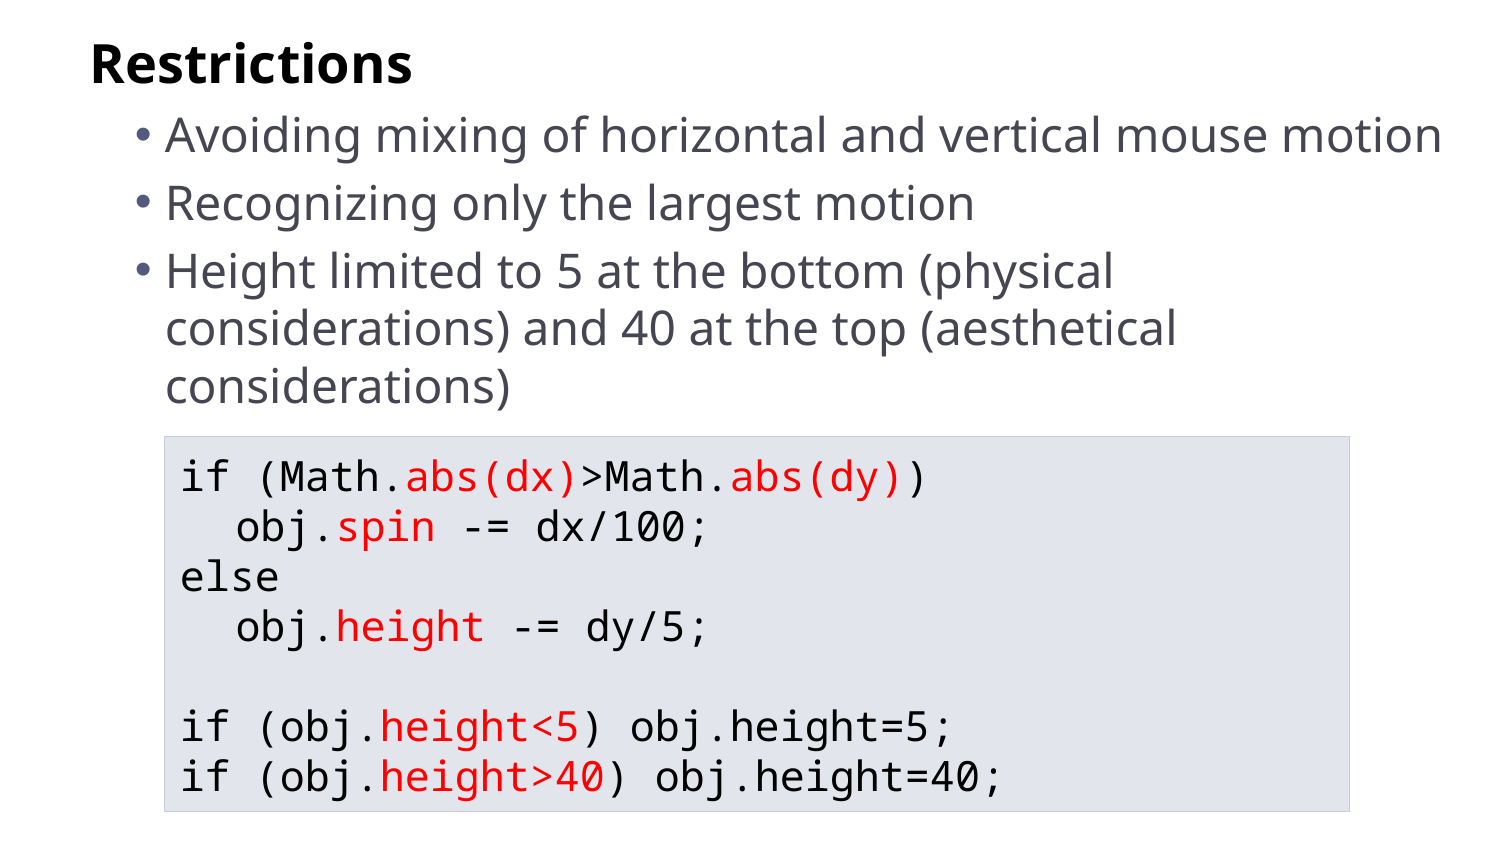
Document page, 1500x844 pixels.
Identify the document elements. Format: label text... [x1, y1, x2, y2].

list Restrictions Avoiding mixing of horizontal and vertical mouse motion Recognizing only the largest motion Height limited to 5 at the bottom (physical considerations) and 40 at the top (aesthetical considerations) [75, 21, 1475, 835]
text_box if (Math.abs(dx)>Math.abs(dy)) obj.spin -= dx/100; else obj.height -= dy/5; if (obj.height<5) obj.height=5; if (obj.height>40) obj.height=40; [164, 436, 1350, 812]
